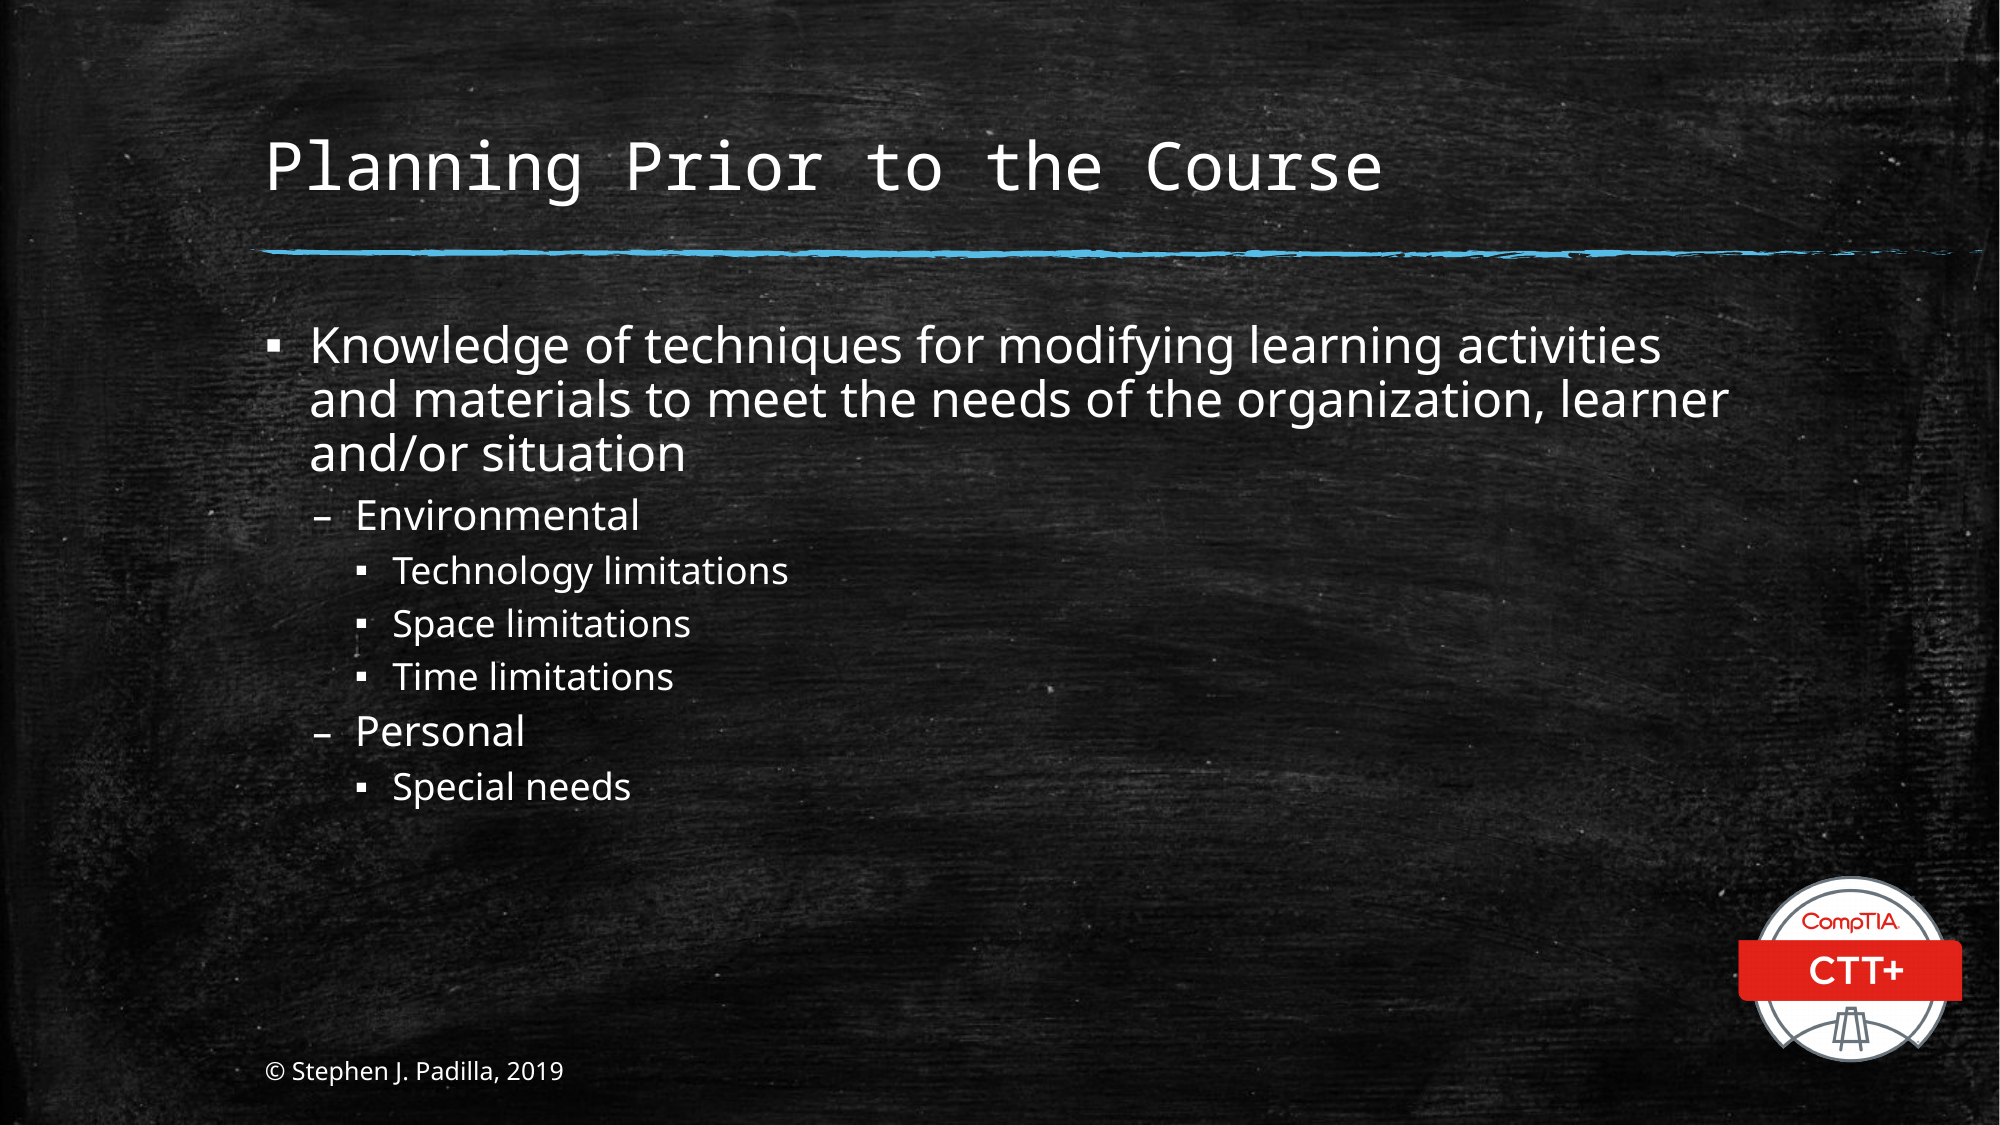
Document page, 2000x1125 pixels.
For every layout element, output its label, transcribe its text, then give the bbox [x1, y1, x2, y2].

list Knowledge of techniques for modifying learning activities and materials to meet the needs of the organization, learner and/or situation Environmental Technology limitations Space limitations Time limitations Personal Special needs [249, 312, 1750, 1013]
title Planning Prior to the Course [249, 45, 1750, 213]
picture [1699, 824, 2000, 1125]
footer © Stephen J. Padilla, 2019 [249, 1050, 1288, 1096]
